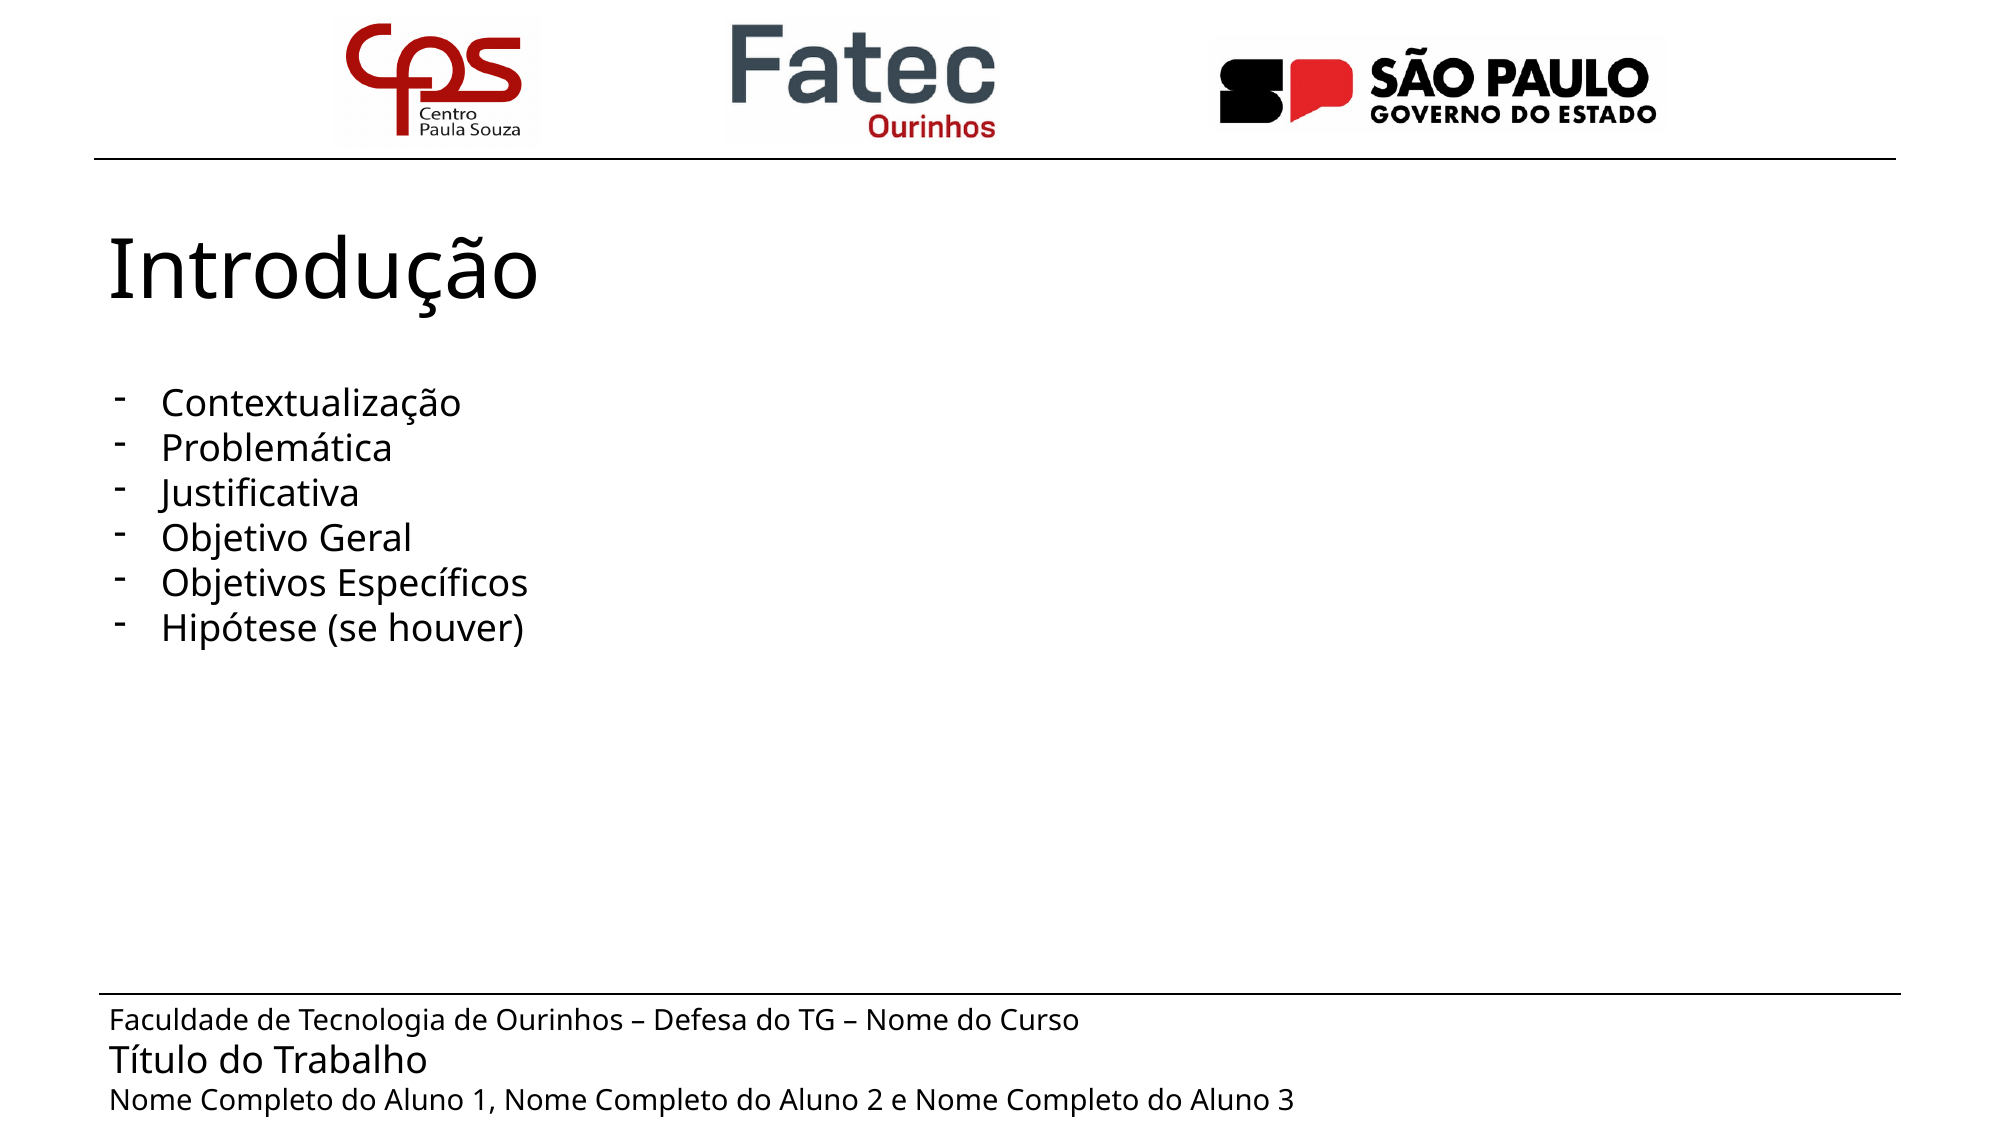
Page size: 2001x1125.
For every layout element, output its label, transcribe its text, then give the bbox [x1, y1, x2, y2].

picture [1208, 35, 1668, 133]
text_box Contextualização Problemática Justificativa Objetivo Geral Objetivos Específicos Hipótese (se houver) [99, 371, 1419, 657]
picture [724, 17, 1001, 143]
text_box Faculdade de Tecnologia de Ourinhos – Defesa do TG – Nome do Curso Título do Trabalho Nome Completo do Aluno 1, Nome Completo do Aluno 2 e Nome Completo do Aluno 3 [94, 994, 1896, 1124]
picture [332, 17, 540, 148]
text_box Introdução [94, 207, 1896, 323]
